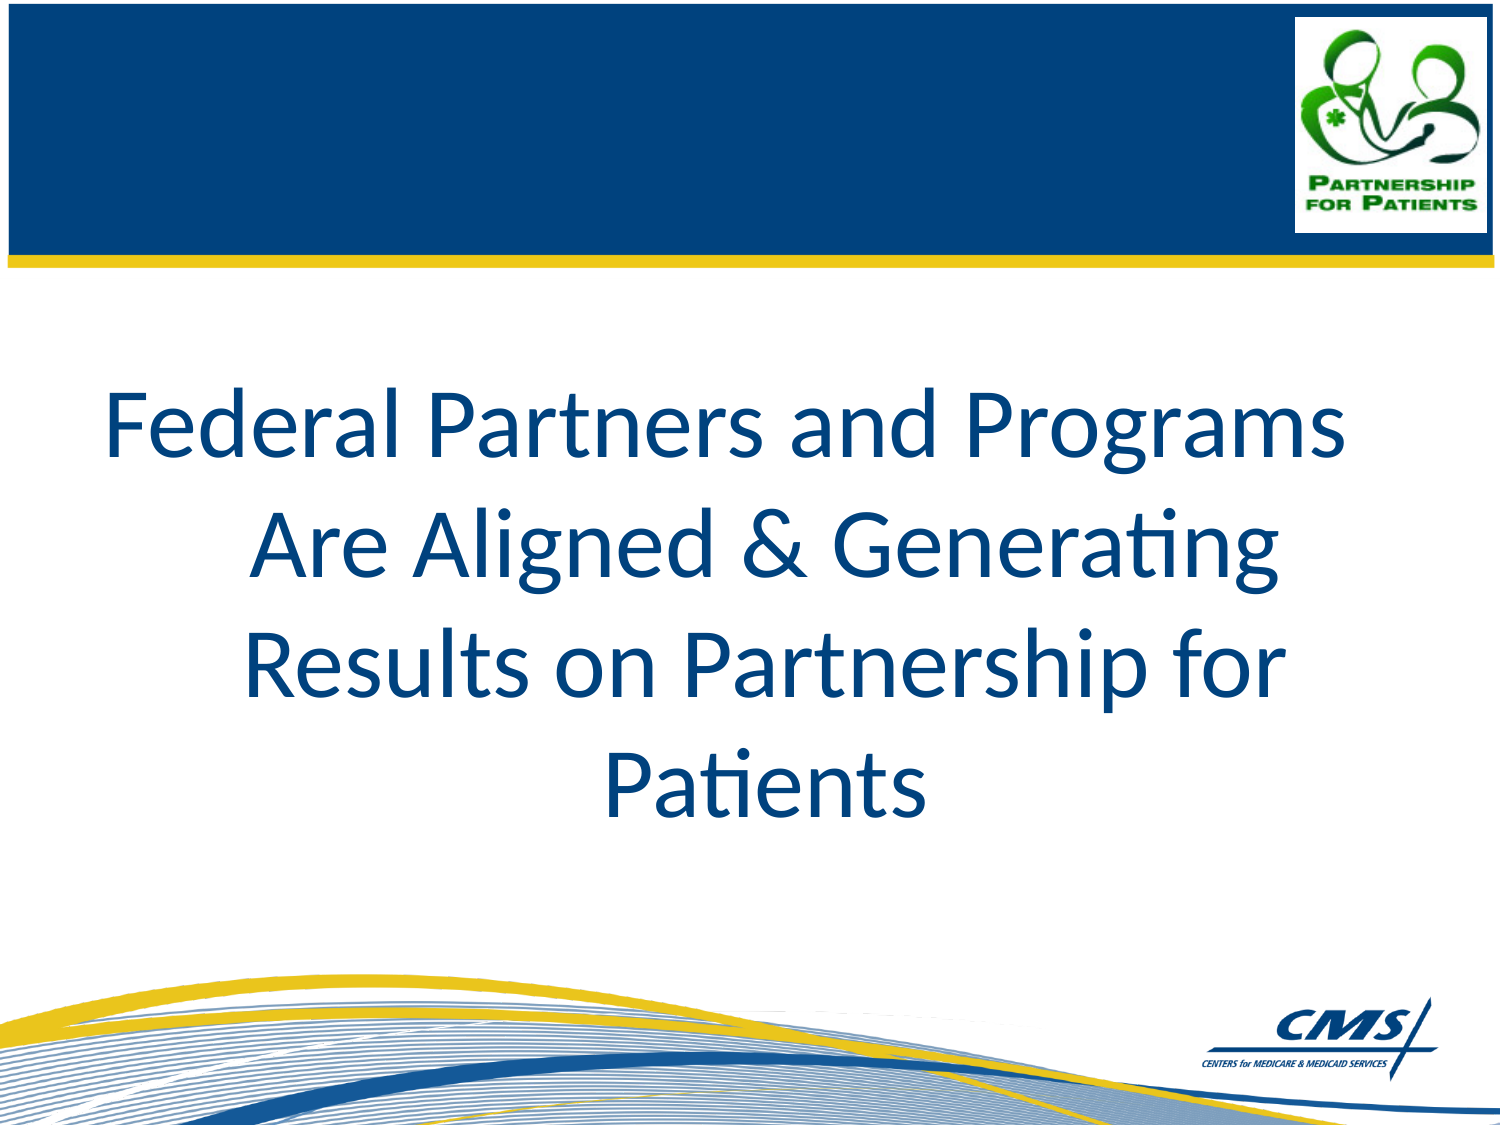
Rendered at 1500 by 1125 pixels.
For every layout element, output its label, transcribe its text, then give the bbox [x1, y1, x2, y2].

list Federal Partners and Programs Are Aligned & Generating Results on Partnership for Patients [37, 349, 1438, 849]
picture [0, 0, 1500, 1125]
